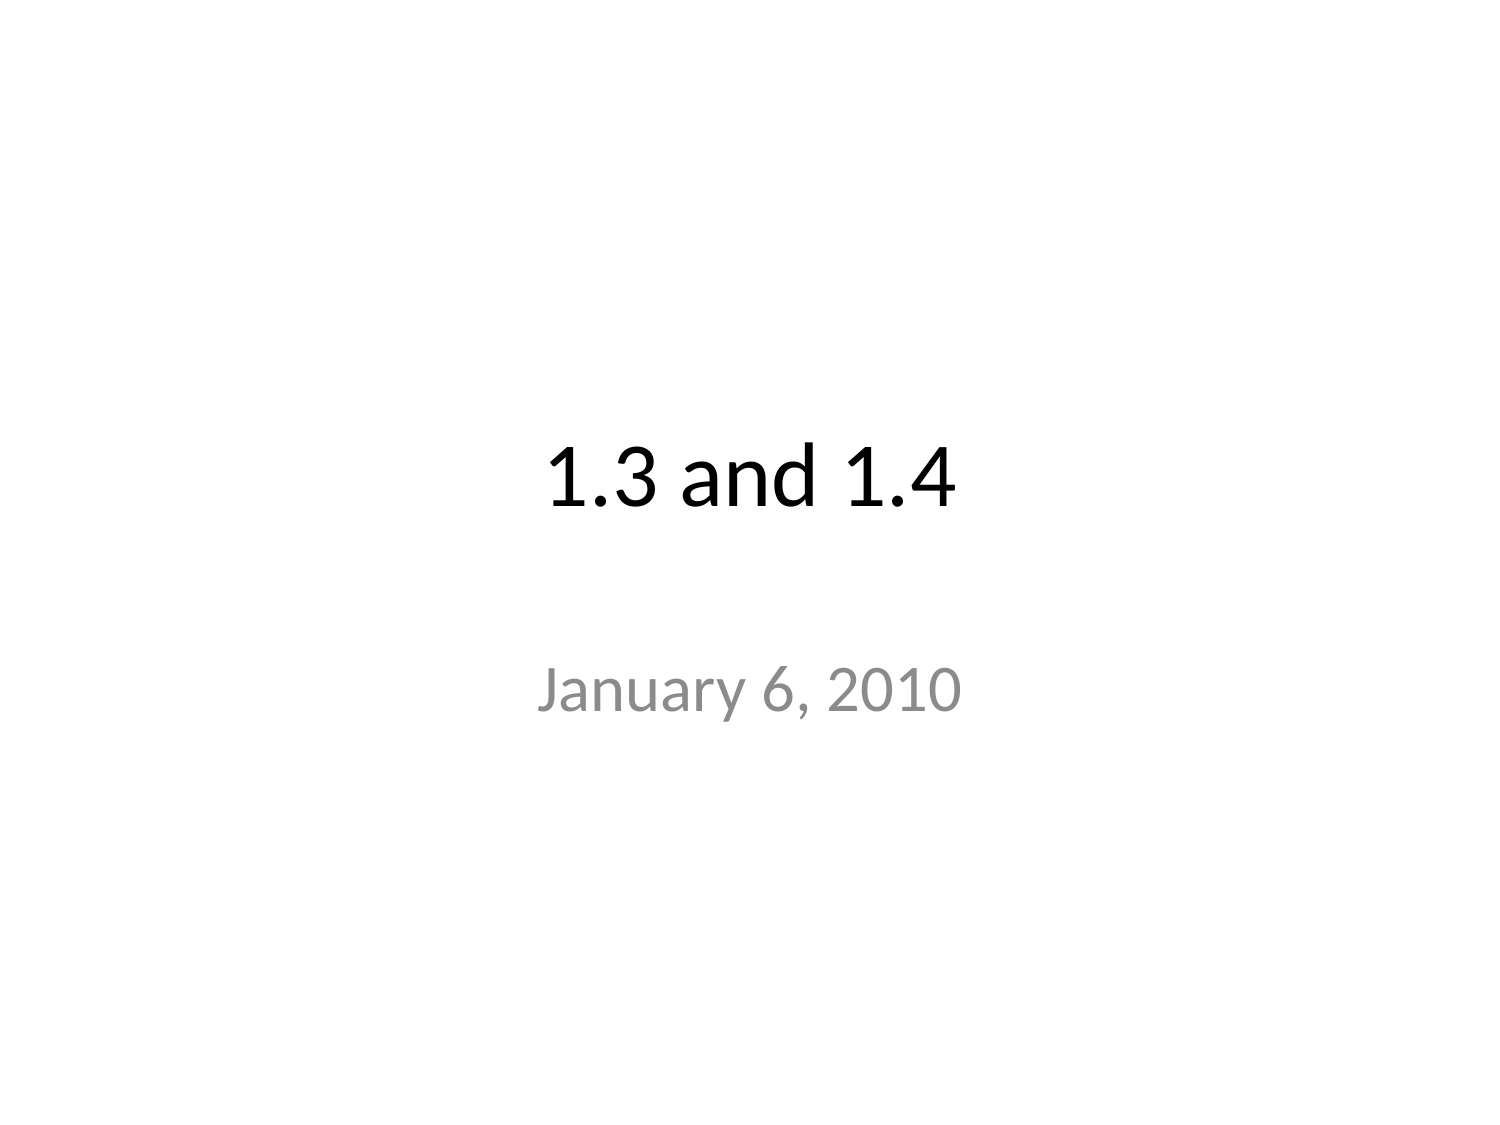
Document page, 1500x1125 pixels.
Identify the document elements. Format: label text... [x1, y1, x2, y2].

subtitle January 6, 2010 [225, 637, 1275, 925]
title 1.3 and 1.4 [112, 349, 1388, 591]
